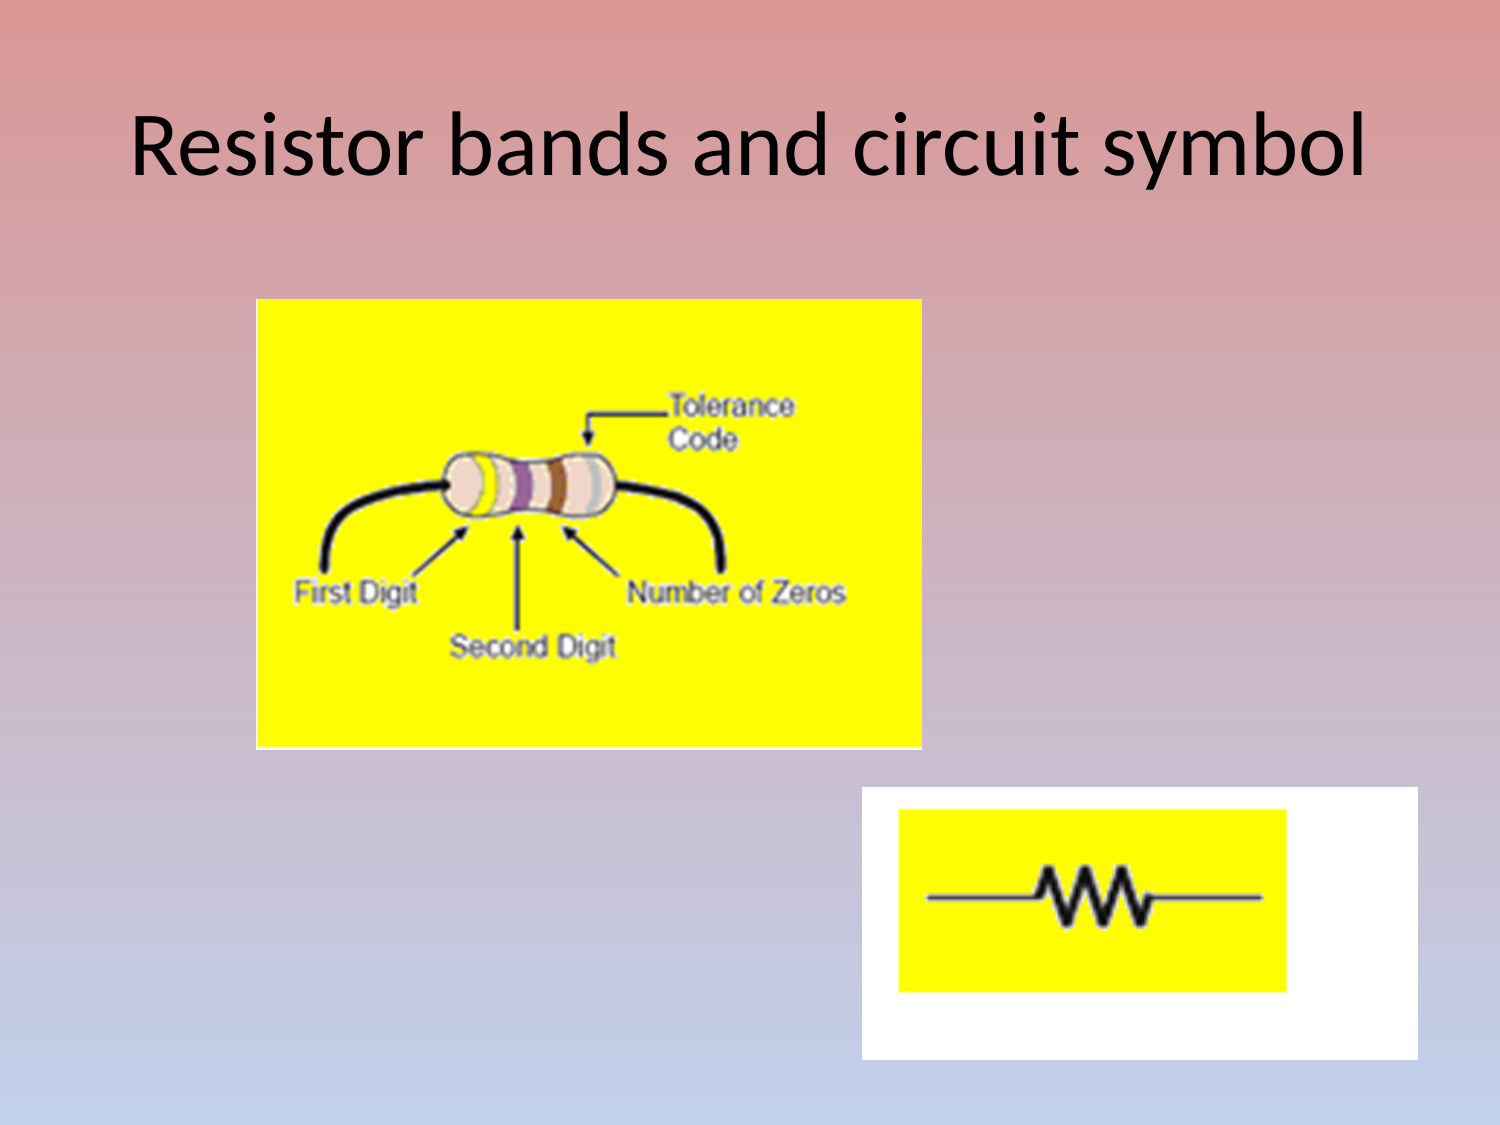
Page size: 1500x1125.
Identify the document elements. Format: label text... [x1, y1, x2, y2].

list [256, 299, 923, 751]
picture [862, 787, 1419, 1060]
title Resistor bands and circuit symbol [75, 45, 1425, 233]
